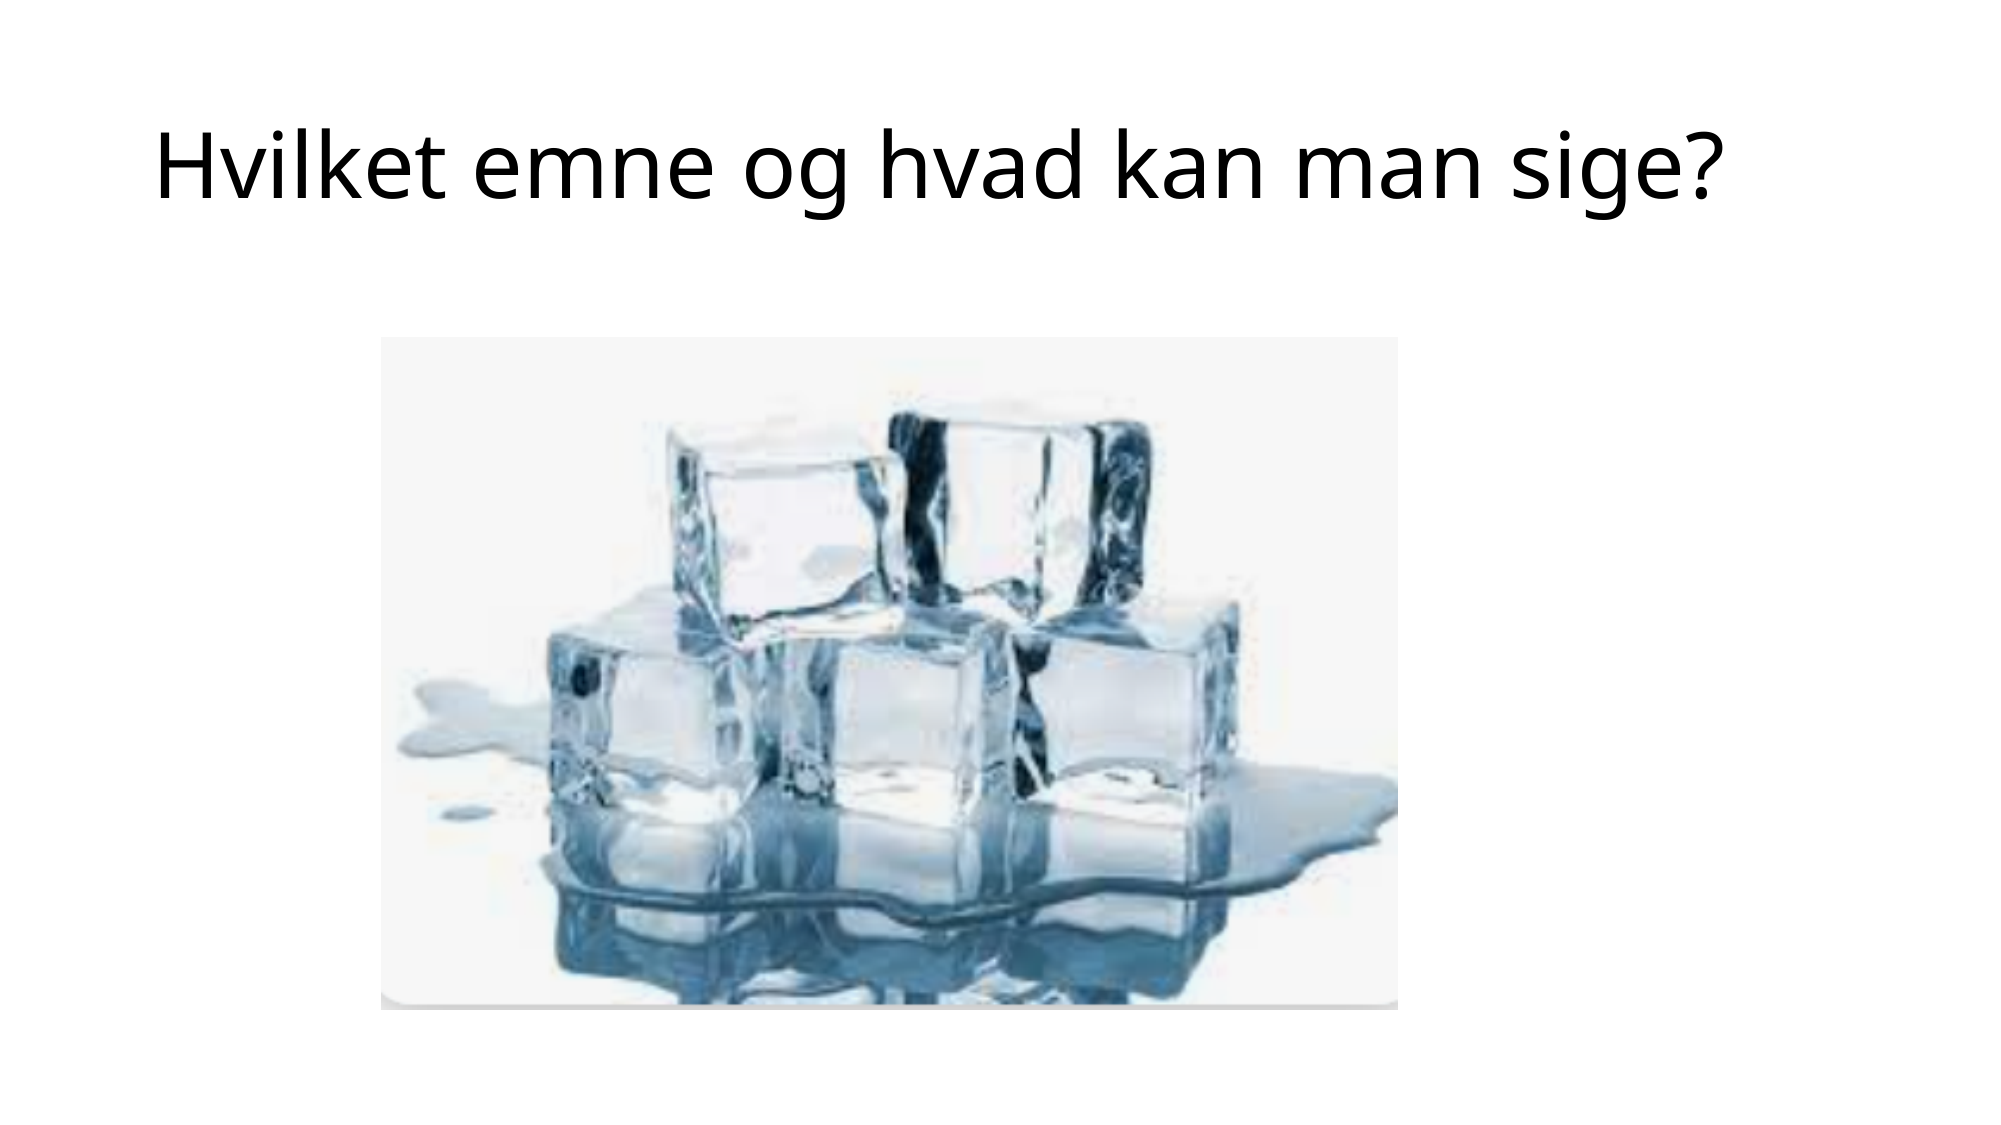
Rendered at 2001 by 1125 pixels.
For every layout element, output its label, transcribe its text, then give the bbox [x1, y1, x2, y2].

picture [380, 337, 1398, 1010]
title Hvilket emne og hvad kan man sige? [137, 59, 1863, 278]
